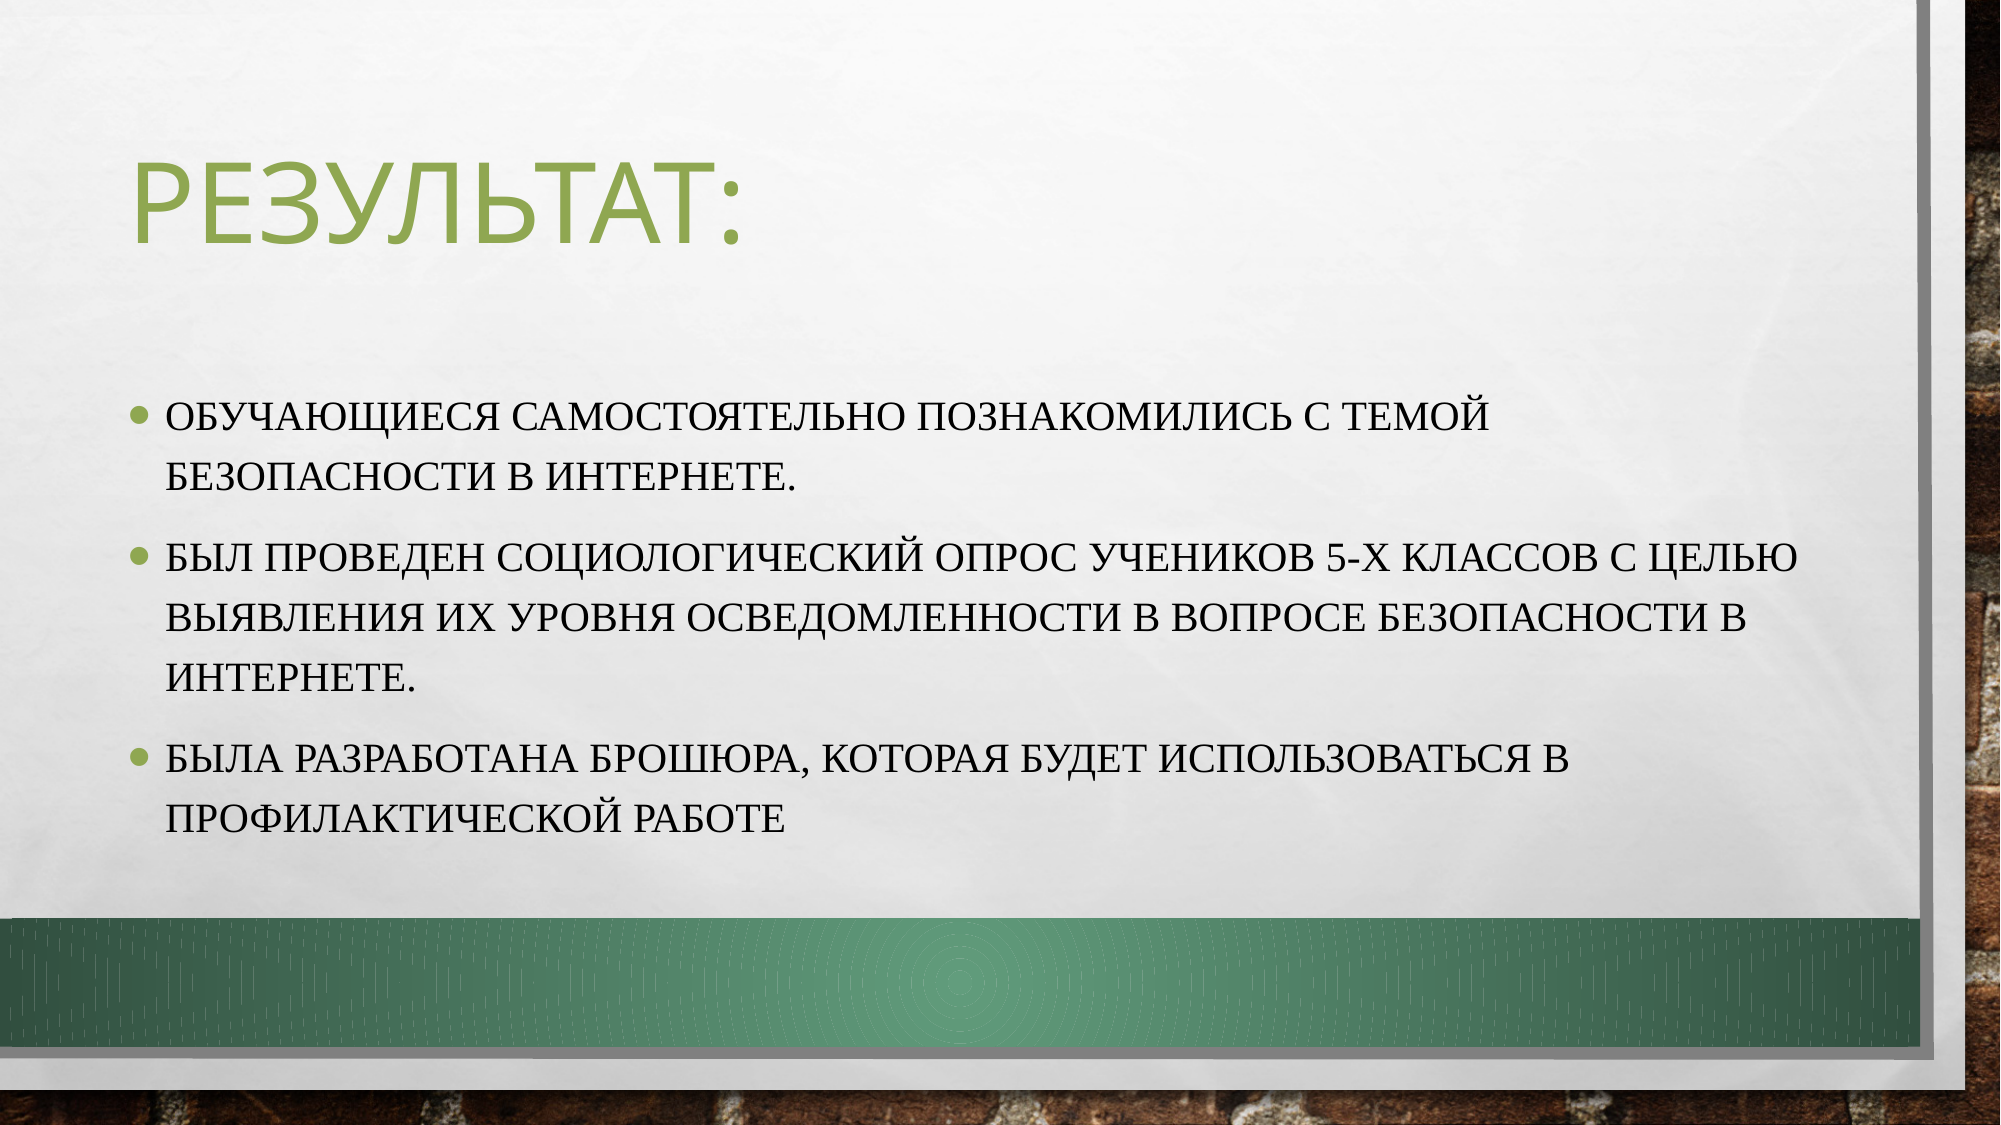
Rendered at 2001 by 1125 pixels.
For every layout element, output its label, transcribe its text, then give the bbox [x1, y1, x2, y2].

title Результат: [112, 112, 1818, 302]
list Обучающиеся самостоятельно познакомились с темой безопасности в Интернете. Был проведен социологический опрос учеников 5-х классов с целью выявления их уровня осведомленности в вопросе безопасности в Интернете. Была разработана брошюра, которая будет использоваться в профилактической работе [112, 338, 1818, 882]
picture [0, 0, 2000, 1125]
